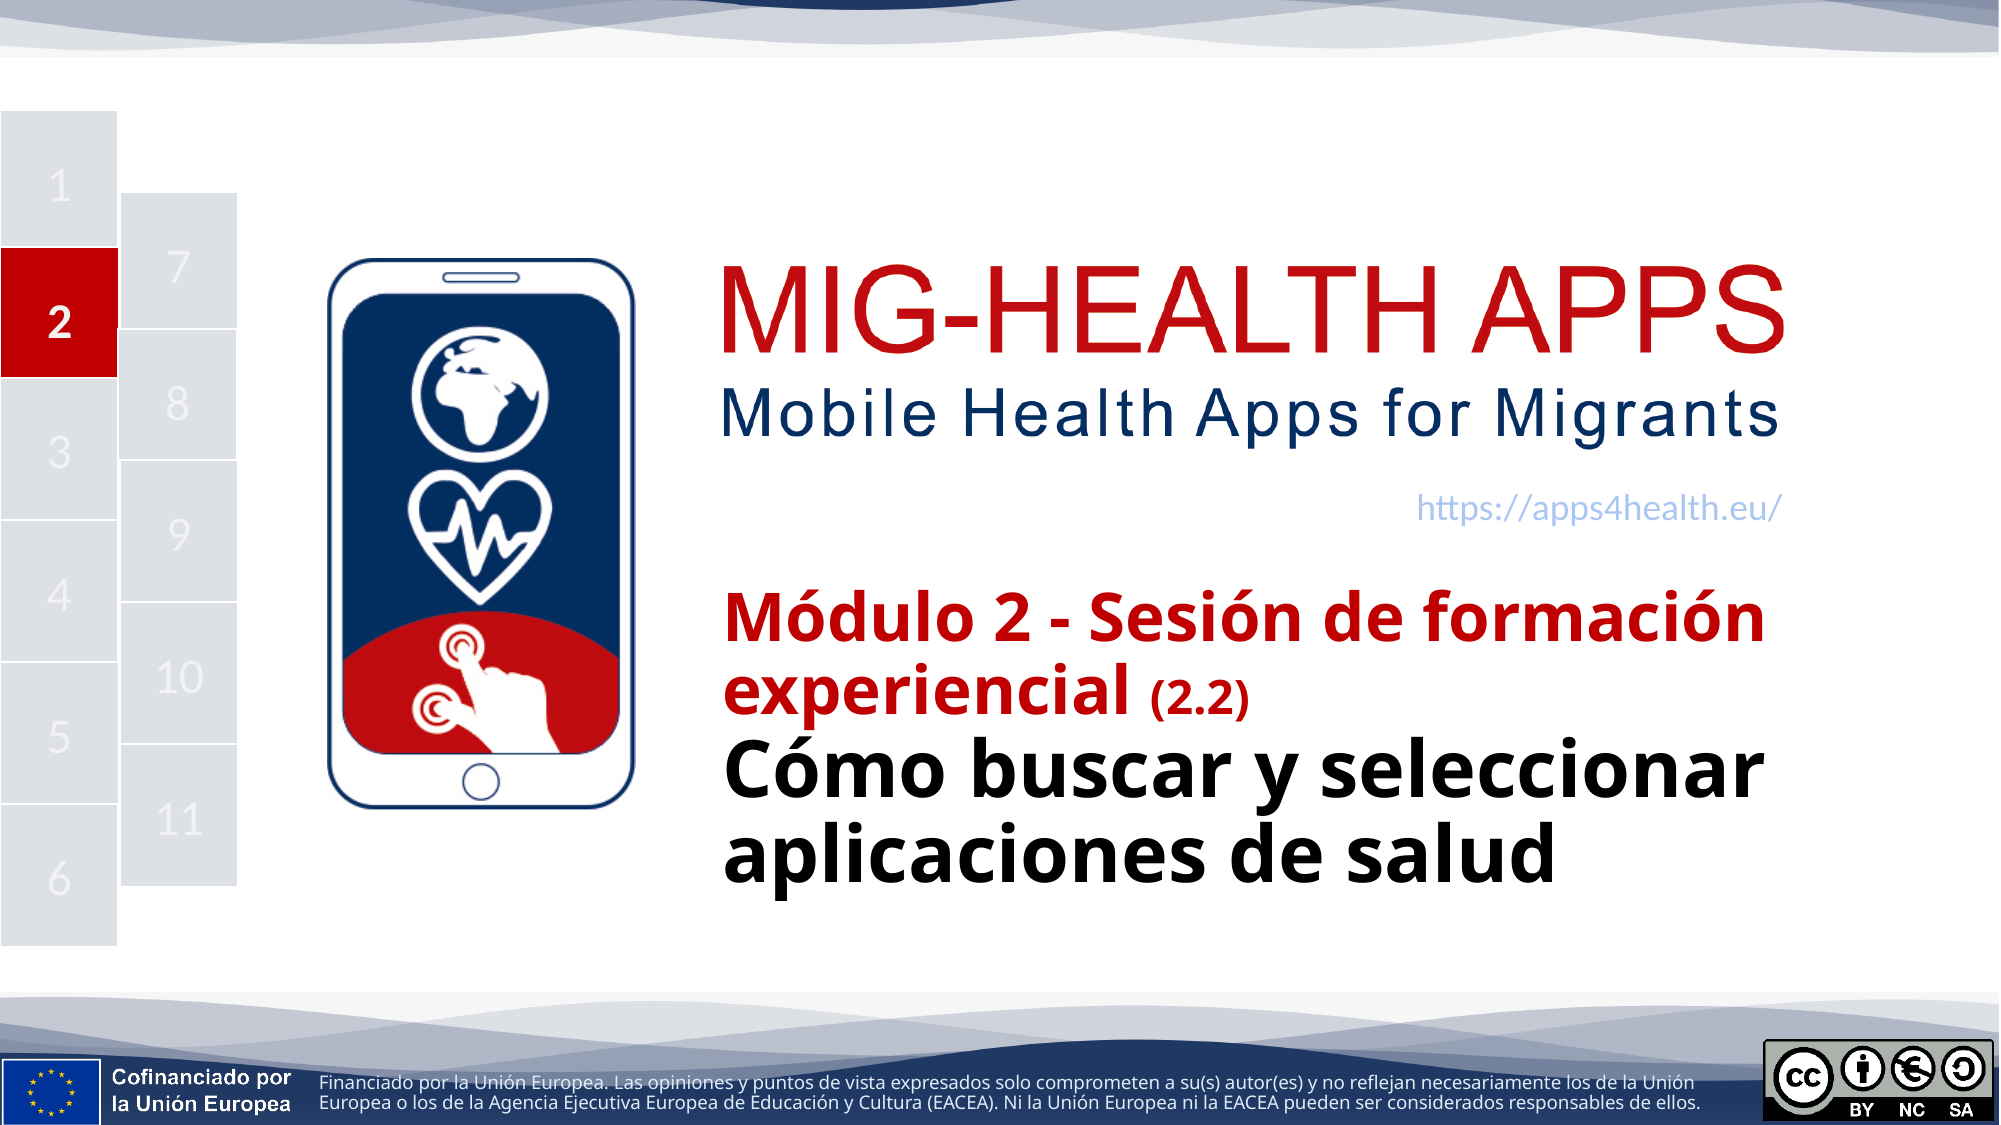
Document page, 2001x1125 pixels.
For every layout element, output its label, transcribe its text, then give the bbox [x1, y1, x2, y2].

text_box 2 [0, 246, 119, 377]
picture [706, 186, 1784, 528]
text_box 11 [119, 743, 239, 888]
text_box 4 [0, 519, 119, 661]
picture [0, 992, 1999, 1125]
text_box https://apps4health.eu/ [797, 475, 1798, 536]
text_box 10 [119, 601, 239, 743]
picture [327, 258, 636, 811]
text_box 1 [0, 109, 119, 246]
text_box 9 [118, 459, 239, 603]
text_box 8 [117, 328, 238, 473]
text_box 5 [0, 661, 119, 803]
text_box 3 [0, 377, 118, 519]
text_box 7 [119, 191, 239, 336]
text_box Módulo 2 - Sesión de formación experiencial (2.2) Cómo buscar y seleccionar aplicaciones de salud [707, 576, 2000, 908]
picture [0, 0, 1999, 57]
text_box 6 [0, 803, 120, 948]
